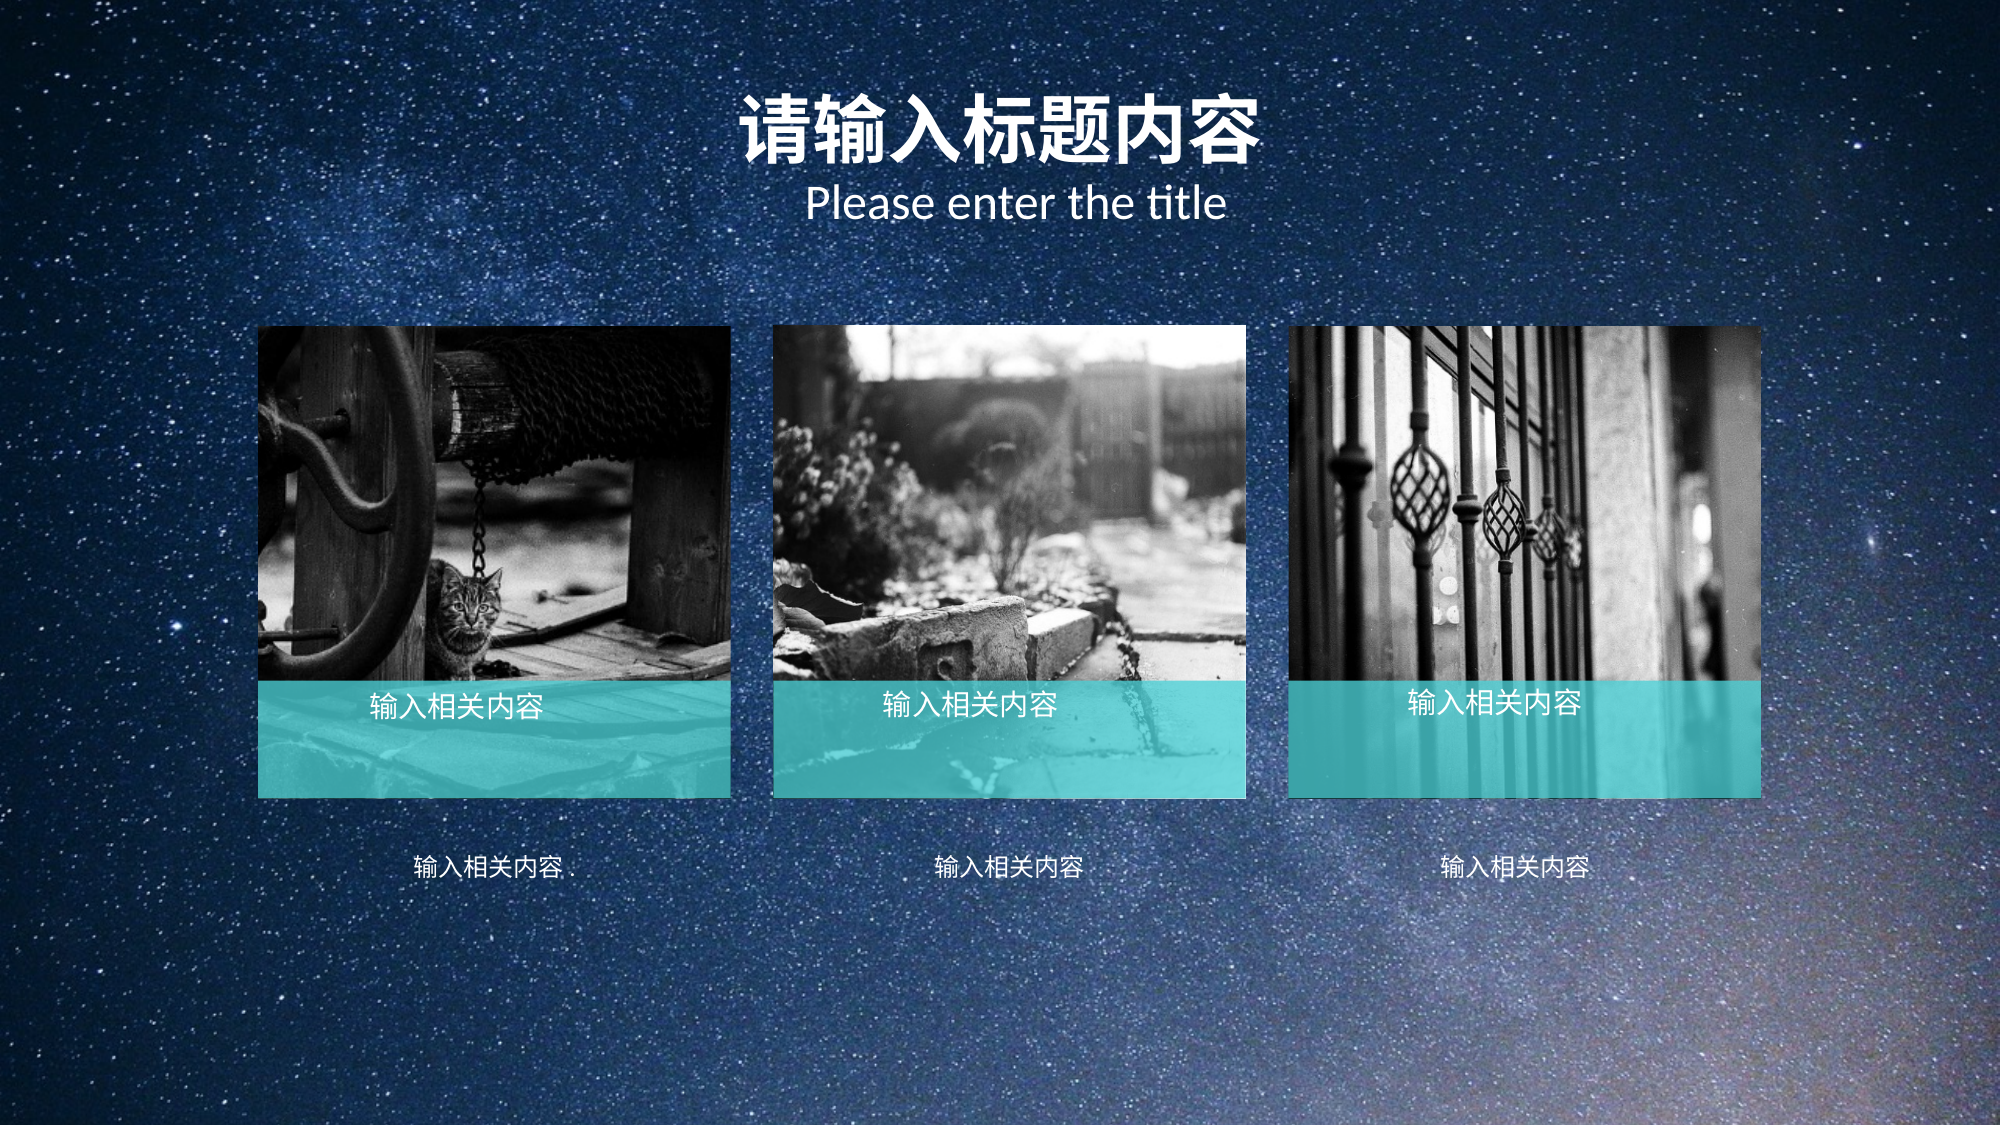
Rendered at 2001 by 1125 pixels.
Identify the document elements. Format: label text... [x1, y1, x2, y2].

text_box 请输入标题内容 [722, 74, 1278, 180]
text_box 输入相关内容 [1357, 843, 1674, 889]
picture [0, 0, 2000, 1125]
text_box 输入相关内容 [850, 843, 1170, 889]
text_box Please enter the title [790, 162, 1243, 237]
text_box 输入相关内容. [339, 844, 650, 889]
